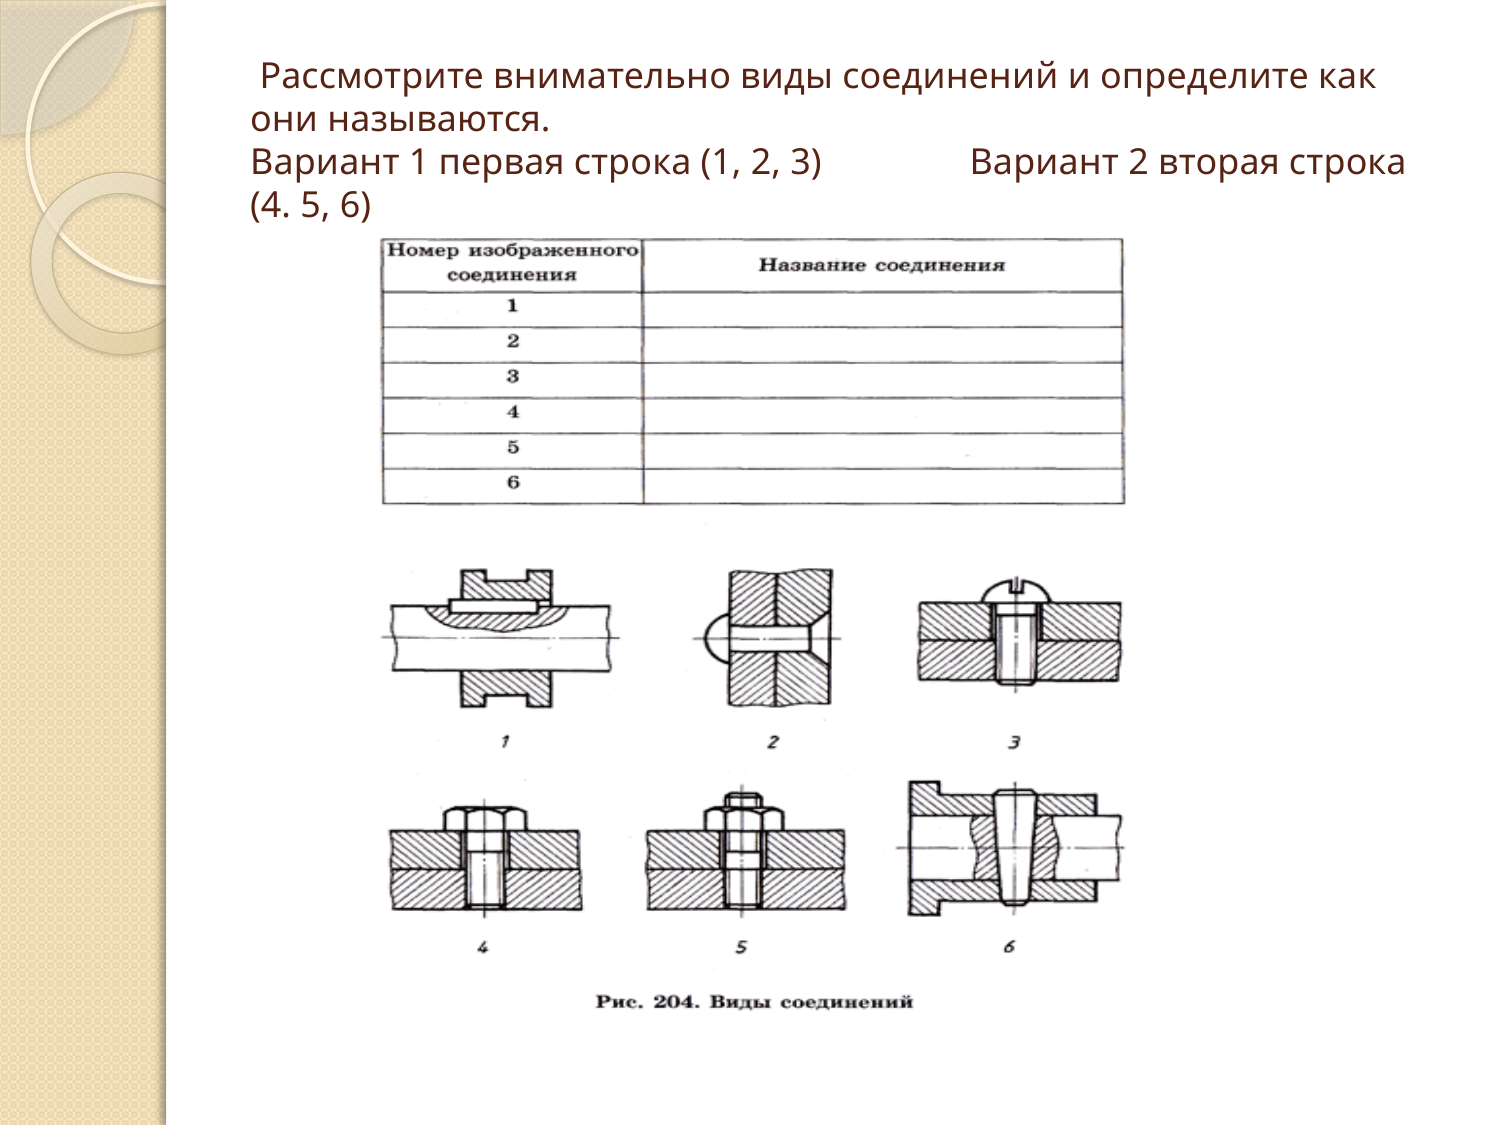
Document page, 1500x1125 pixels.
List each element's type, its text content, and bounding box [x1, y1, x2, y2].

title Рассмотрите внимательно виды соединений и определите как они называются. Вариант 1 первая строка (1, 2, 3) Вариант 2 вторая строка (4. 5, 6) [235, 45, 1466, 233]
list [371, 231, 1149, 1020]
